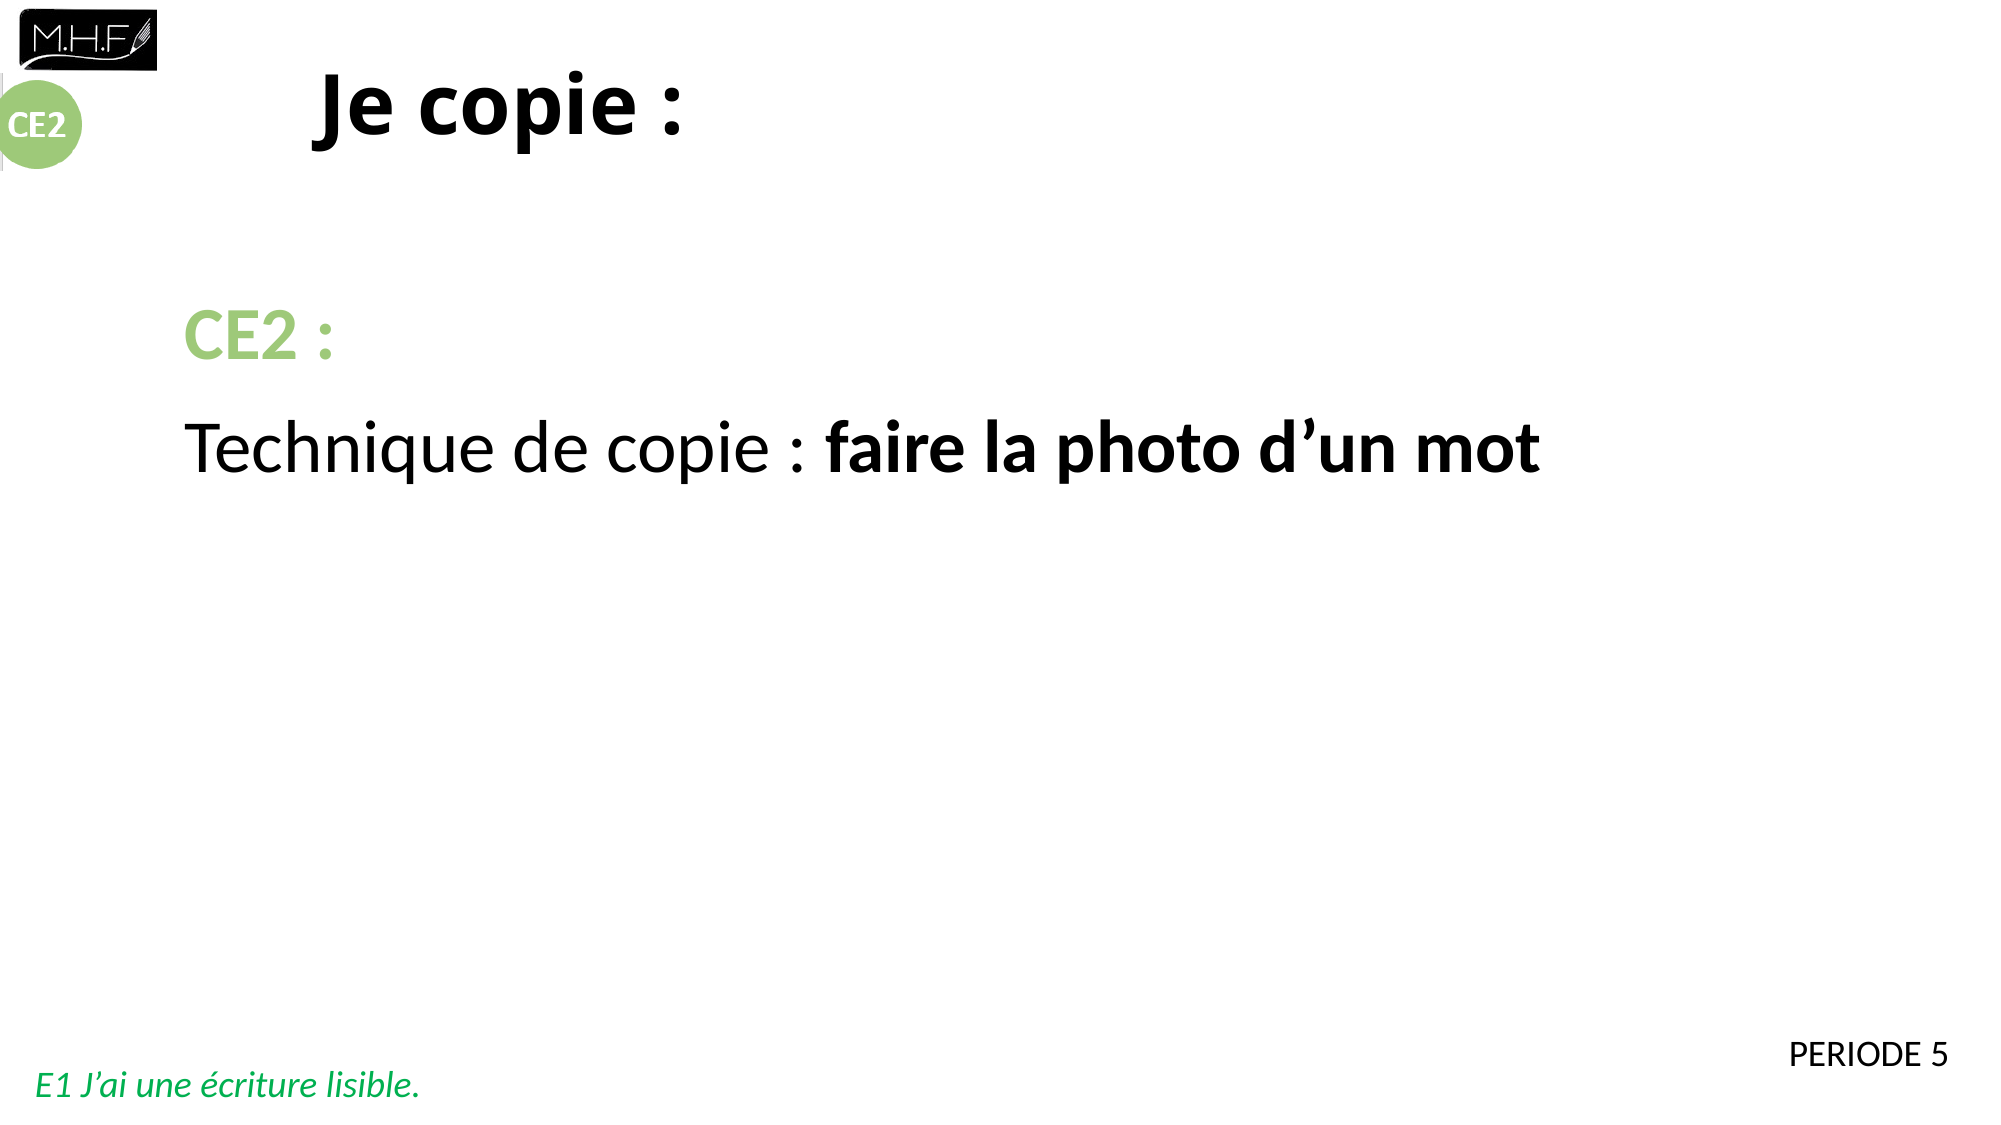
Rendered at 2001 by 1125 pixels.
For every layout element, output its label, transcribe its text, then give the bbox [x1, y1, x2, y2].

text_box PERIODE 5 [1360, 1021, 1965, 1082]
text_box Je copie : [303, 7, 1549, 208]
picture [0, 7, 157, 171]
text_box E1 J’ai une écriture lisible. [19, 1052, 646, 1125]
text_box CE2 : Technique de copie : faire la photo d’un mot [169, 270, 1586, 586]
